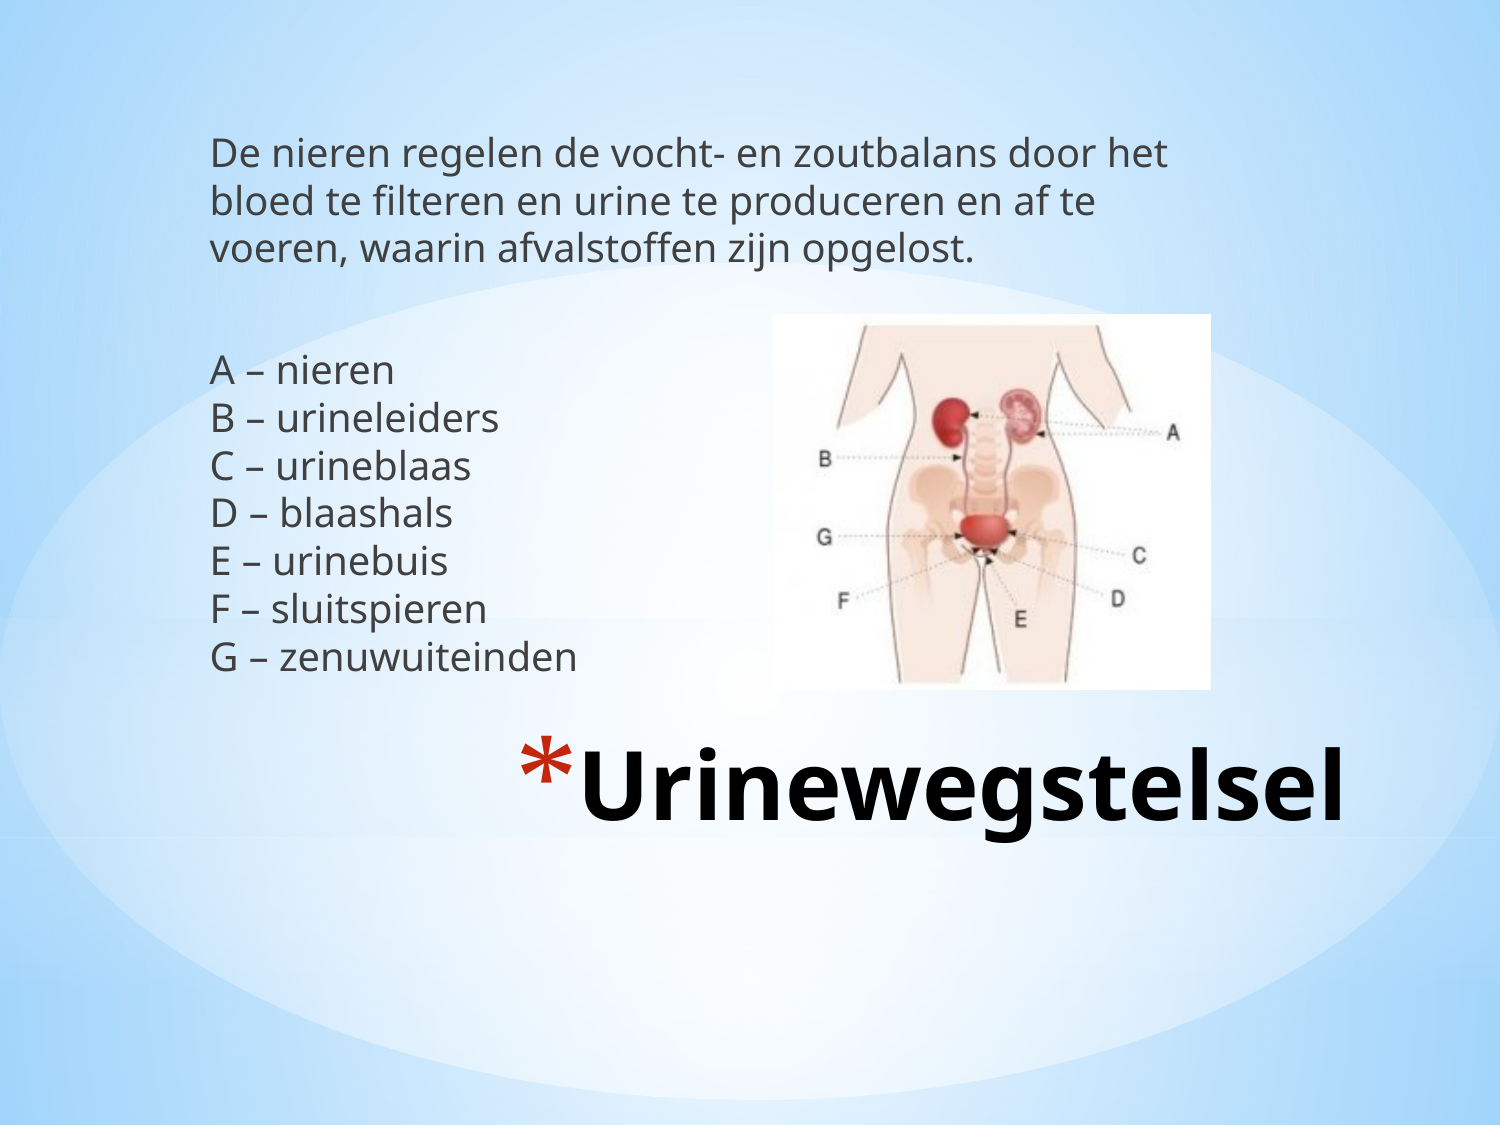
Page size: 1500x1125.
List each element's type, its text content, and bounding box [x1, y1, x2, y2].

list De nieren regelen de vocht- en zoutbalans door het bloed te filteren en urine te produceren en af te voeren, waarin afvalstoffen zijn opgelost. A – nieren B – urineleiders C – urineblaas D – blaashals E – urinebuis F – sluitspieren G – zenuwuiteinden [187, 120, 1238, 690]
title Urinewegstelsel [294, 717, 1363, 905]
picture [773, 314, 1211, 691]
